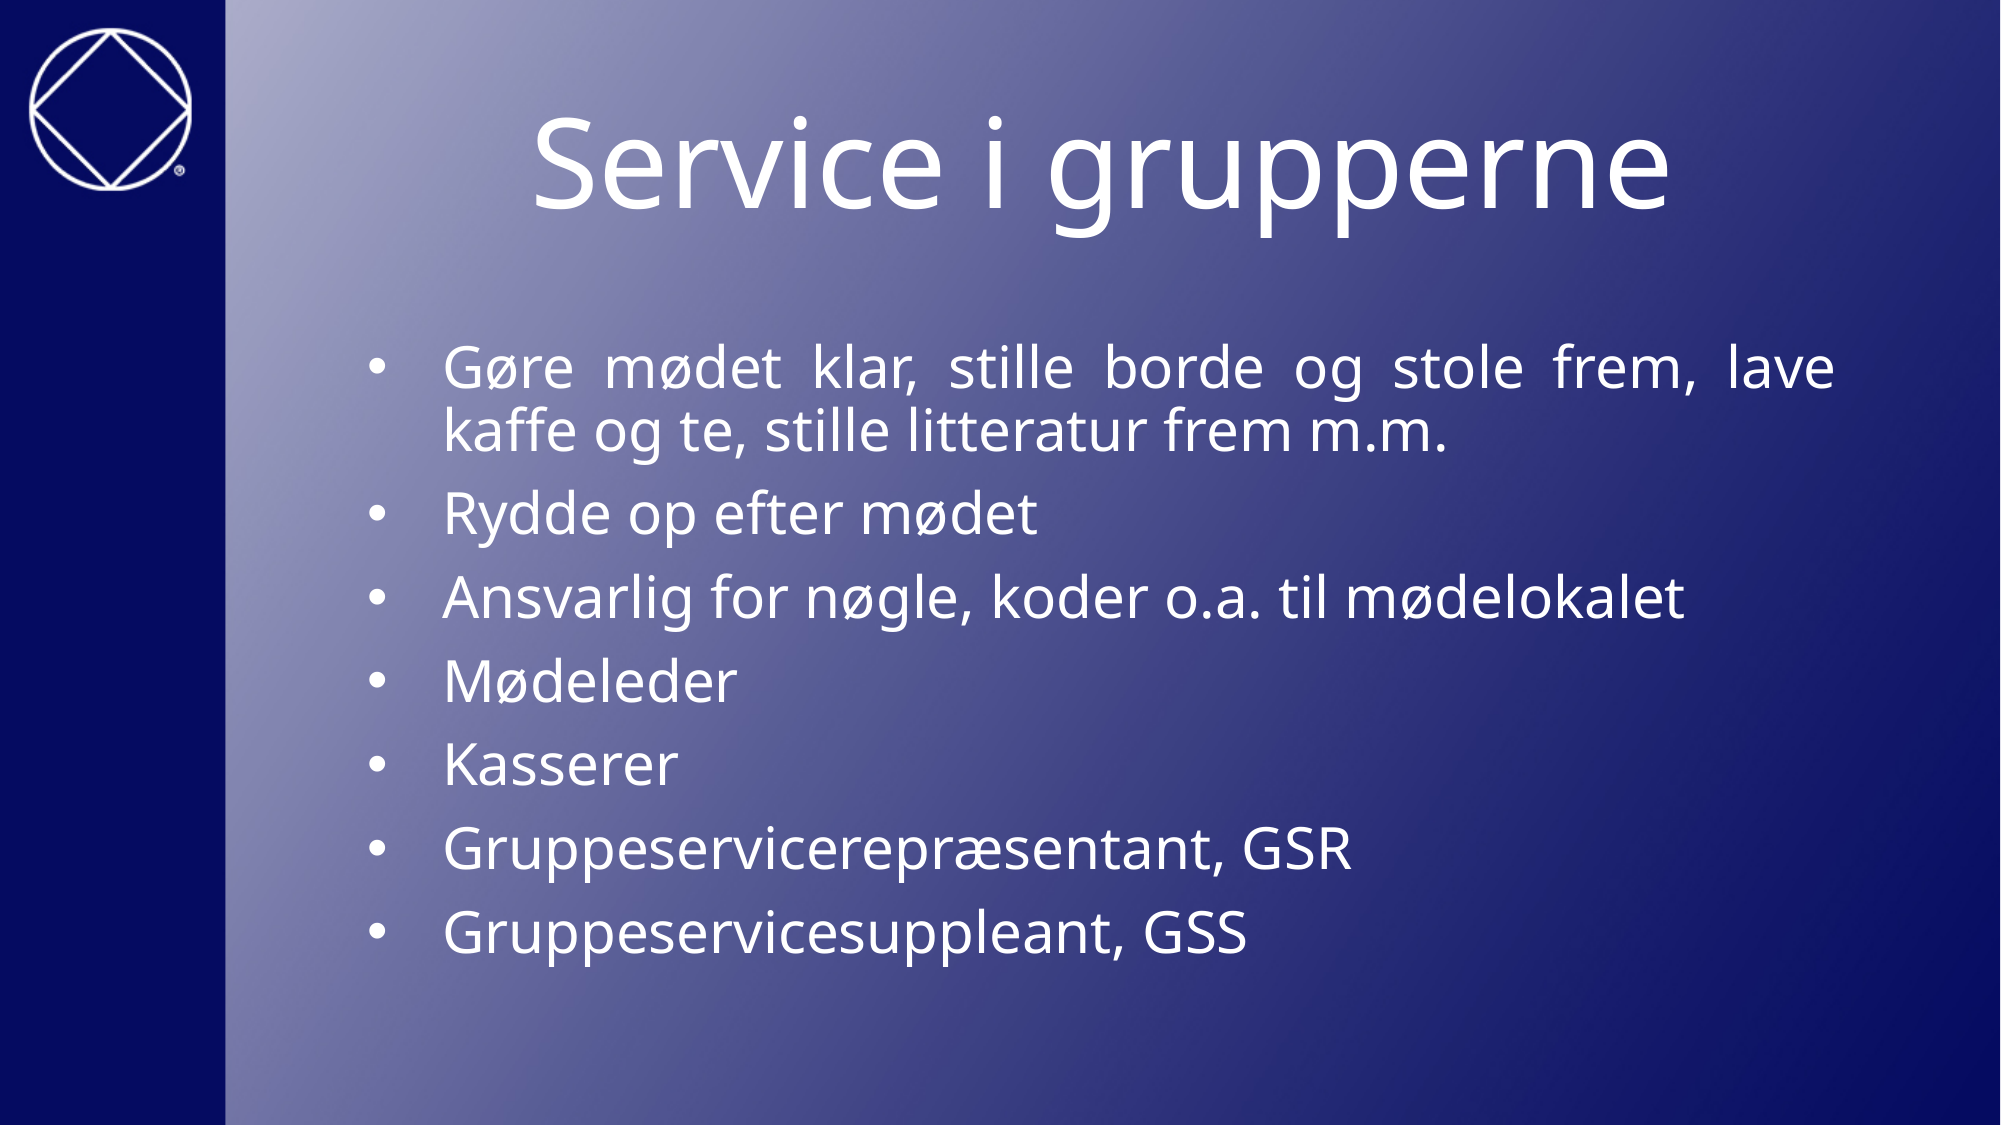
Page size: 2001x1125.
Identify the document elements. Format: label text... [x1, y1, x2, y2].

subtitle Gøre mødet klar, stille borde og stole frem, lave kaffe og te, stille litteratur frem m.m. Rydde op efter mødet Ansvarlig for nøgle, koder o.a. til mødelokalet Mødeleder Kasserer Gruppeservicerepræsentant, GSR Gruppeservicesuppleant, GSS [352, 330, 1853, 1033]
picture [0, 0, 2001, 1125]
title Service i grupperne [352, 0, 1853, 244]
